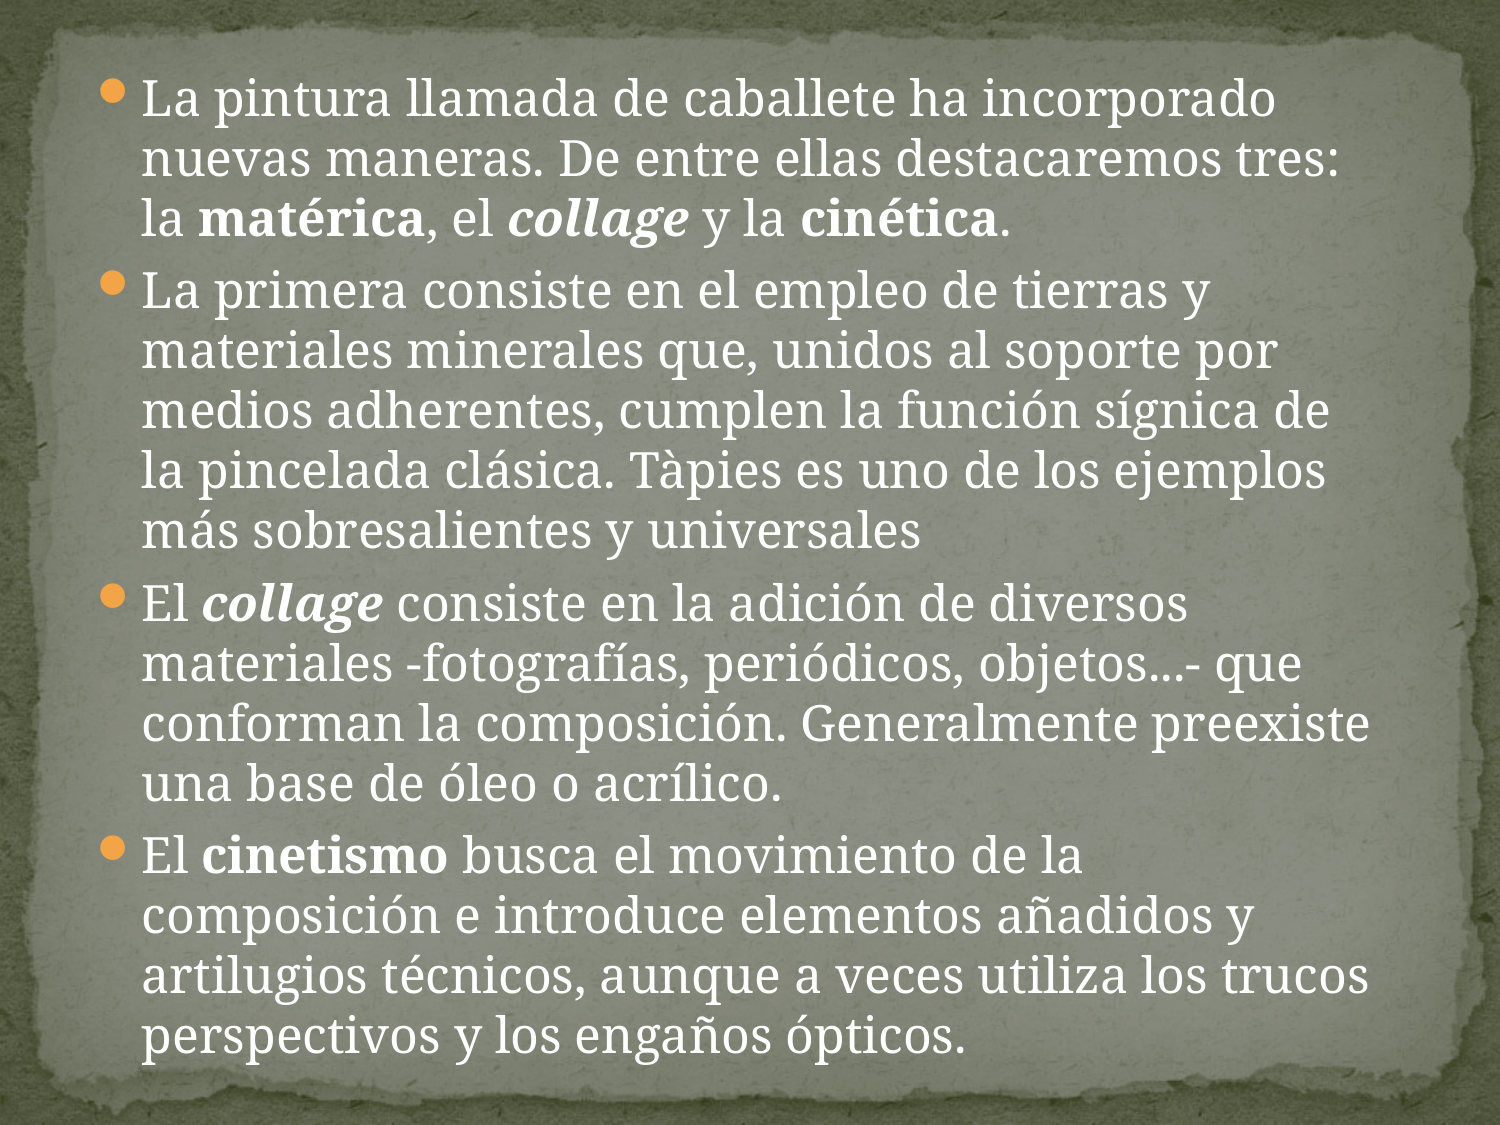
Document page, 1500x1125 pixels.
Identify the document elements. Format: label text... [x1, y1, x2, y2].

list La pintura llamada de caballete ha incorporado nuevas maneras. De entre ellas destacaremos tres: la matérica, el collage y la cinética. La primera consiste en el empleo de tierras y materiales minerales que, unidos al soporte por medios adherentes, cumplen la función sígnica de la pincelada clásica. Tàpies es uno de los ejemplos más sobresalientes y universales El collage consiste en la adición de diversos materiales -fotografías, periódicos, objetos...- que conforman la composición. Generalmente preexiste una base de óleo o acrílico. El cinetismo busca el movimiento de la composición e introduce elementos añadidos y artilugios técnicos, aunque a veces utiliza los trucos perspectivos y los engaños ópticos. [82, 58, 1402, 1090]
